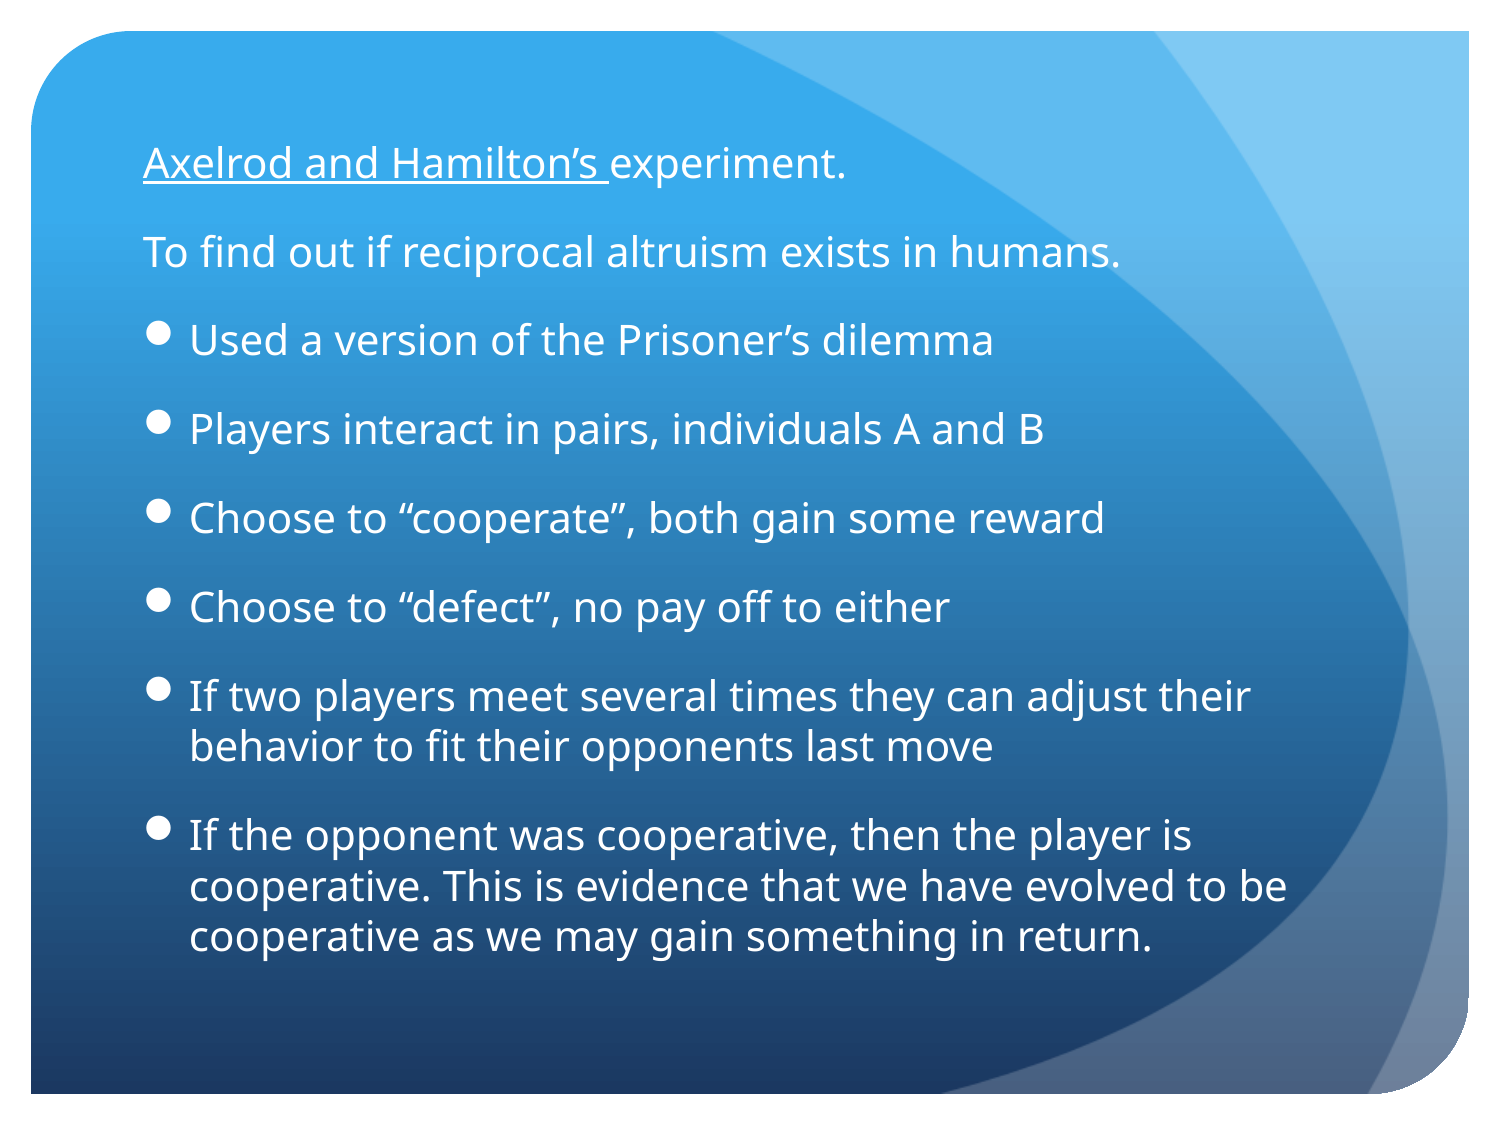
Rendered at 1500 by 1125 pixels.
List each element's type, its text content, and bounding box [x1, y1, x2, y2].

list Axelrod and Hamilton’s experiment. To find out if reciprocal altruism exists in humans. Used a version of the Prisoner’s dilemma Players interact in pairs, individuals A and B Choose to “cooperate”, both gain some reward Choose to “defect”, no pay off to either If two players meet several times they can adjust their behavior to fit their opponents last move If the opponent was cooperative, then the player is cooperative. This is evidence that we have evolved to be cooperative as we may gain something in return. [127, 128, 1372, 970]
picture [24, 30, 1473, 1094]
